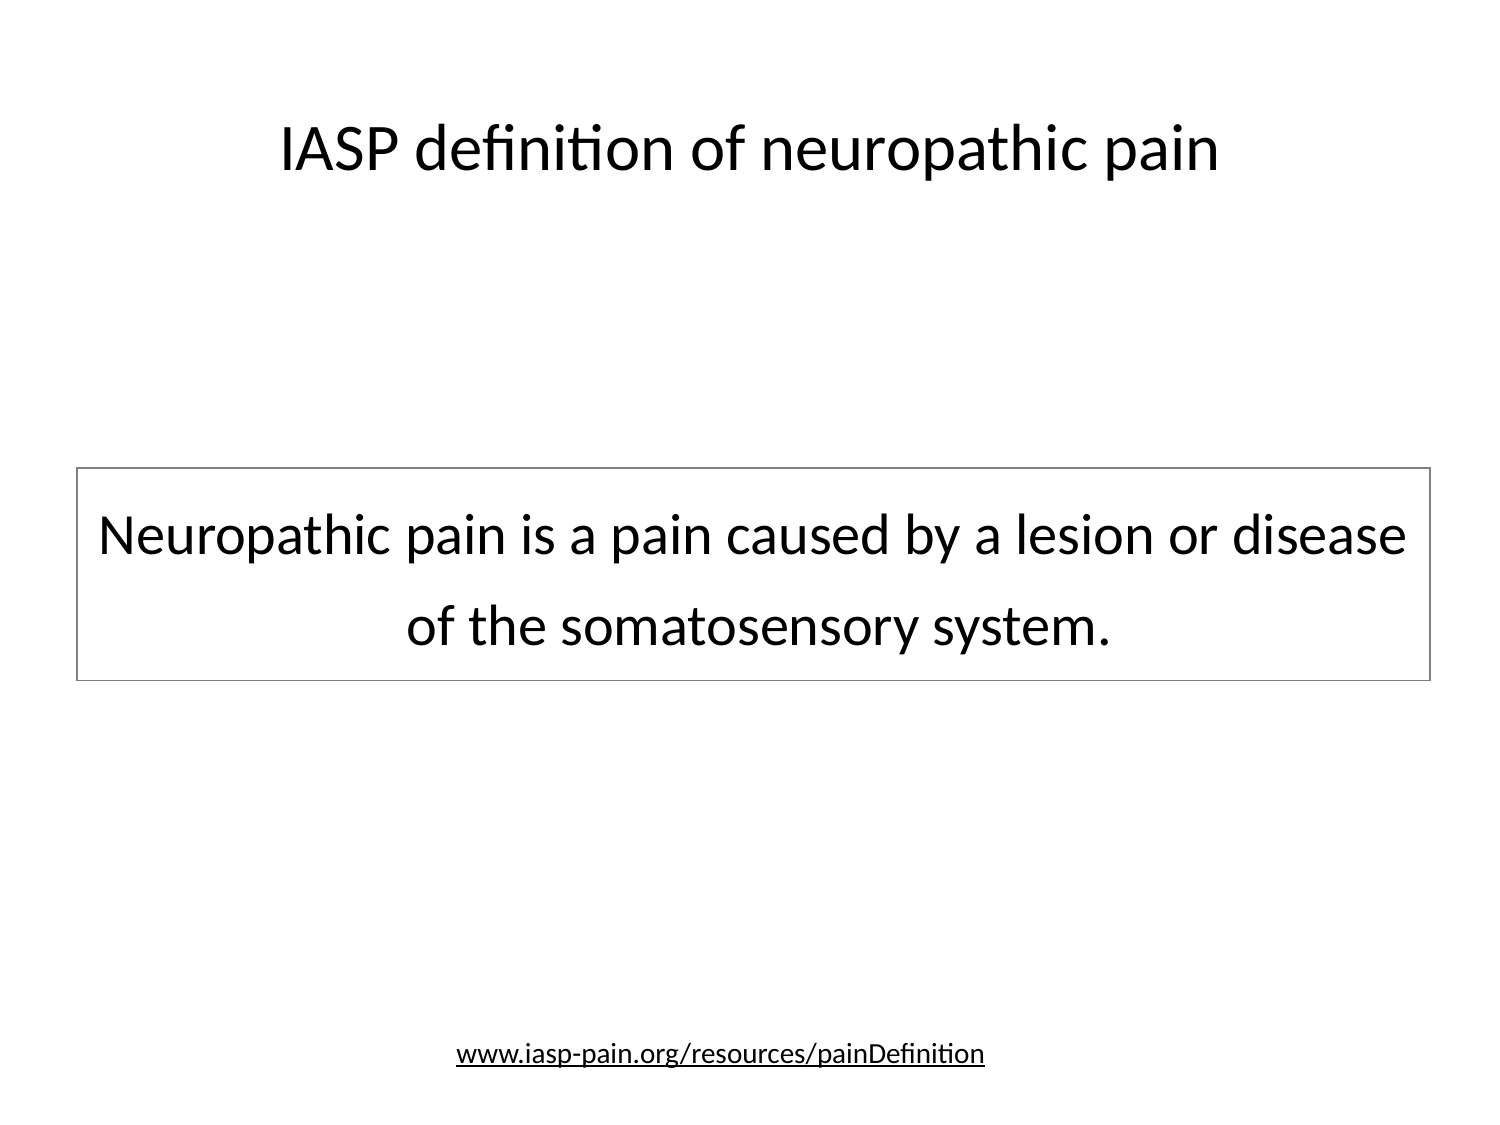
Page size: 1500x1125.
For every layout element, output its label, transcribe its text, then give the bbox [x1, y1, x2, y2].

title IASP definition of neuropathic pain [74, 49, 1426, 238]
text_box www.iasp-pain.org/resources/painDefinition [441, 1026, 1014, 1112]
list Neuropathic pain is a pain caused by a lesion or disease of the somatosensory system. [76, 467, 1431, 681]
